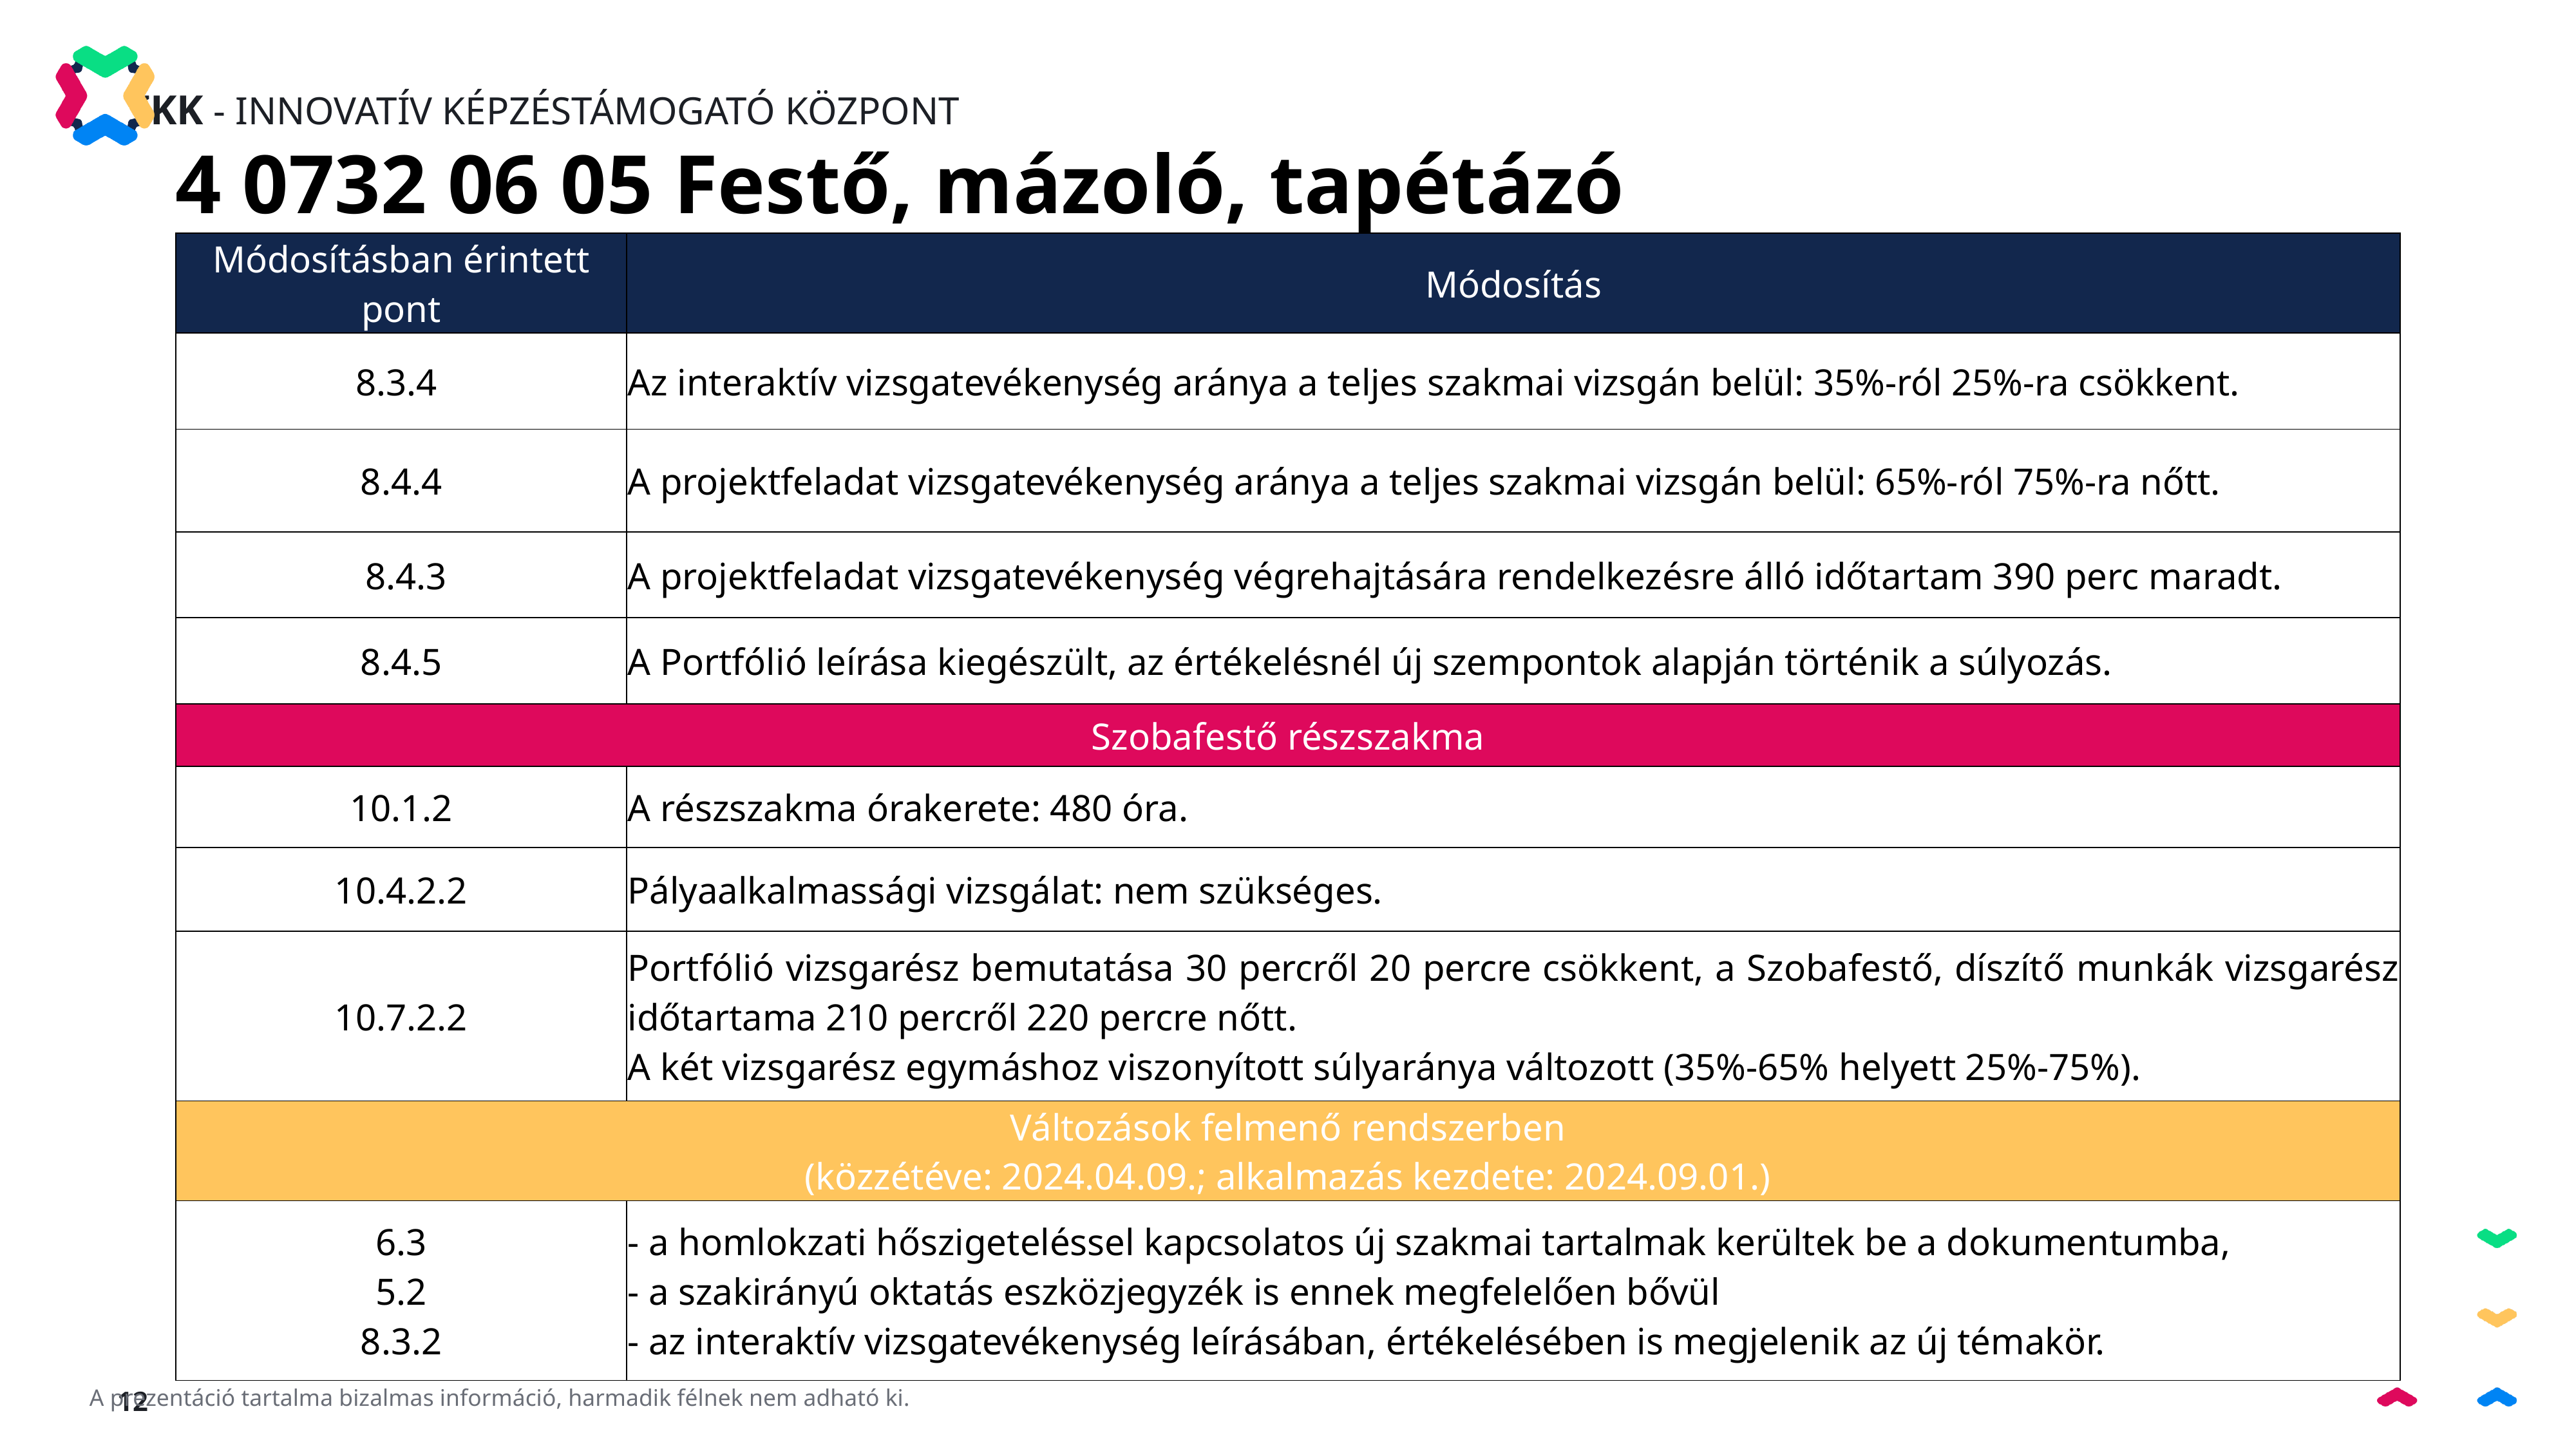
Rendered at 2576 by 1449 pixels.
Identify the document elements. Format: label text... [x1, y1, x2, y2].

table_cell A projektfeladat vizsgatevékenység végrehajtására rendelkezésre álló időtartam 390 perc maradt. [627, 533, 2400, 617]
table_cell Szobafestő részszakma [176, 705, 2400, 766]
picture [55, 46, 155, 146]
table_cell A részszakma órakerete: 480 óra. [627, 767, 2400, 847]
table_cell 8.4.5 [176, 618, 626, 703]
table_cell 8.3.4 [176, 334, 626, 429]
table_cell 10.4.2.2 [176, 848, 626, 931]
table_cell Az interaktív vizsgatevékenység aránya a teljes szakmai vizsgán belül: 35%-ról 25%-ra csökkent. [627, 334, 2400, 429]
table_cell Változások felmenő rendszerben (közzétéve: 2024.04.09.; alkalmazás kezdete: 2024.09.01.) [176, 1101, 2400, 1200]
table_header Módosítás [627, 234, 2400, 332]
table_cell A Portfólió leírása kiegészült, az értékelésnél új szempontok alapján történik a súlyozás. [627, 618, 2400, 703]
table_cell Pályaalkalmassági vizsgálat: nem szükséges. [627, 848, 2400, 931]
table_cell Portfólió vizsgarész bemutatása 30 percről 20 percre csökkent, a Szobafestő, díszítő munkák vizsgarész időtartama 210 percről 220 percre nőtt. A két vizsgarész egymáshoz viszonyított súlyaránya változott (35%-65% helyett 25%-75%). [627, 932, 2400, 1101]
table_cell - a homlokzati hőszigeteléssel kapcsolatos új szakmai tartalmak kerültek be a dokumentumba, - a szakirányú oktatás eszközjegyzék is ennek megfelelően bővül - az interaktív vizsgatevékenység leírásában, értékelésében is megjelenik az új témakör. [627, 1201, 2400, 1380]
table_cell 8.4.4 [176, 430, 626, 531]
list 4 0732 06 05 Festő, mázoló, tapétázó [175, 133, 2336, 232]
table_cell A projektfeladat vizsgatevékenység aránya a teljes szakmai vizsgán belül: 65%-ról 75%-ra nőtt. [627, 430, 2400, 531]
table_cell 10.1.2 [176, 767, 626, 847]
table_cell 6.3 5.2 8.3.2 [176, 1201, 626, 1380]
table_cell 10.7.2.2 [176, 932, 626, 1101]
picture [2377, 1229, 2517, 1406]
table_cell 8.4.3 [176, 533, 626, 617]
table_header Módosításban érintett pont [176, 234, 626, 332]
